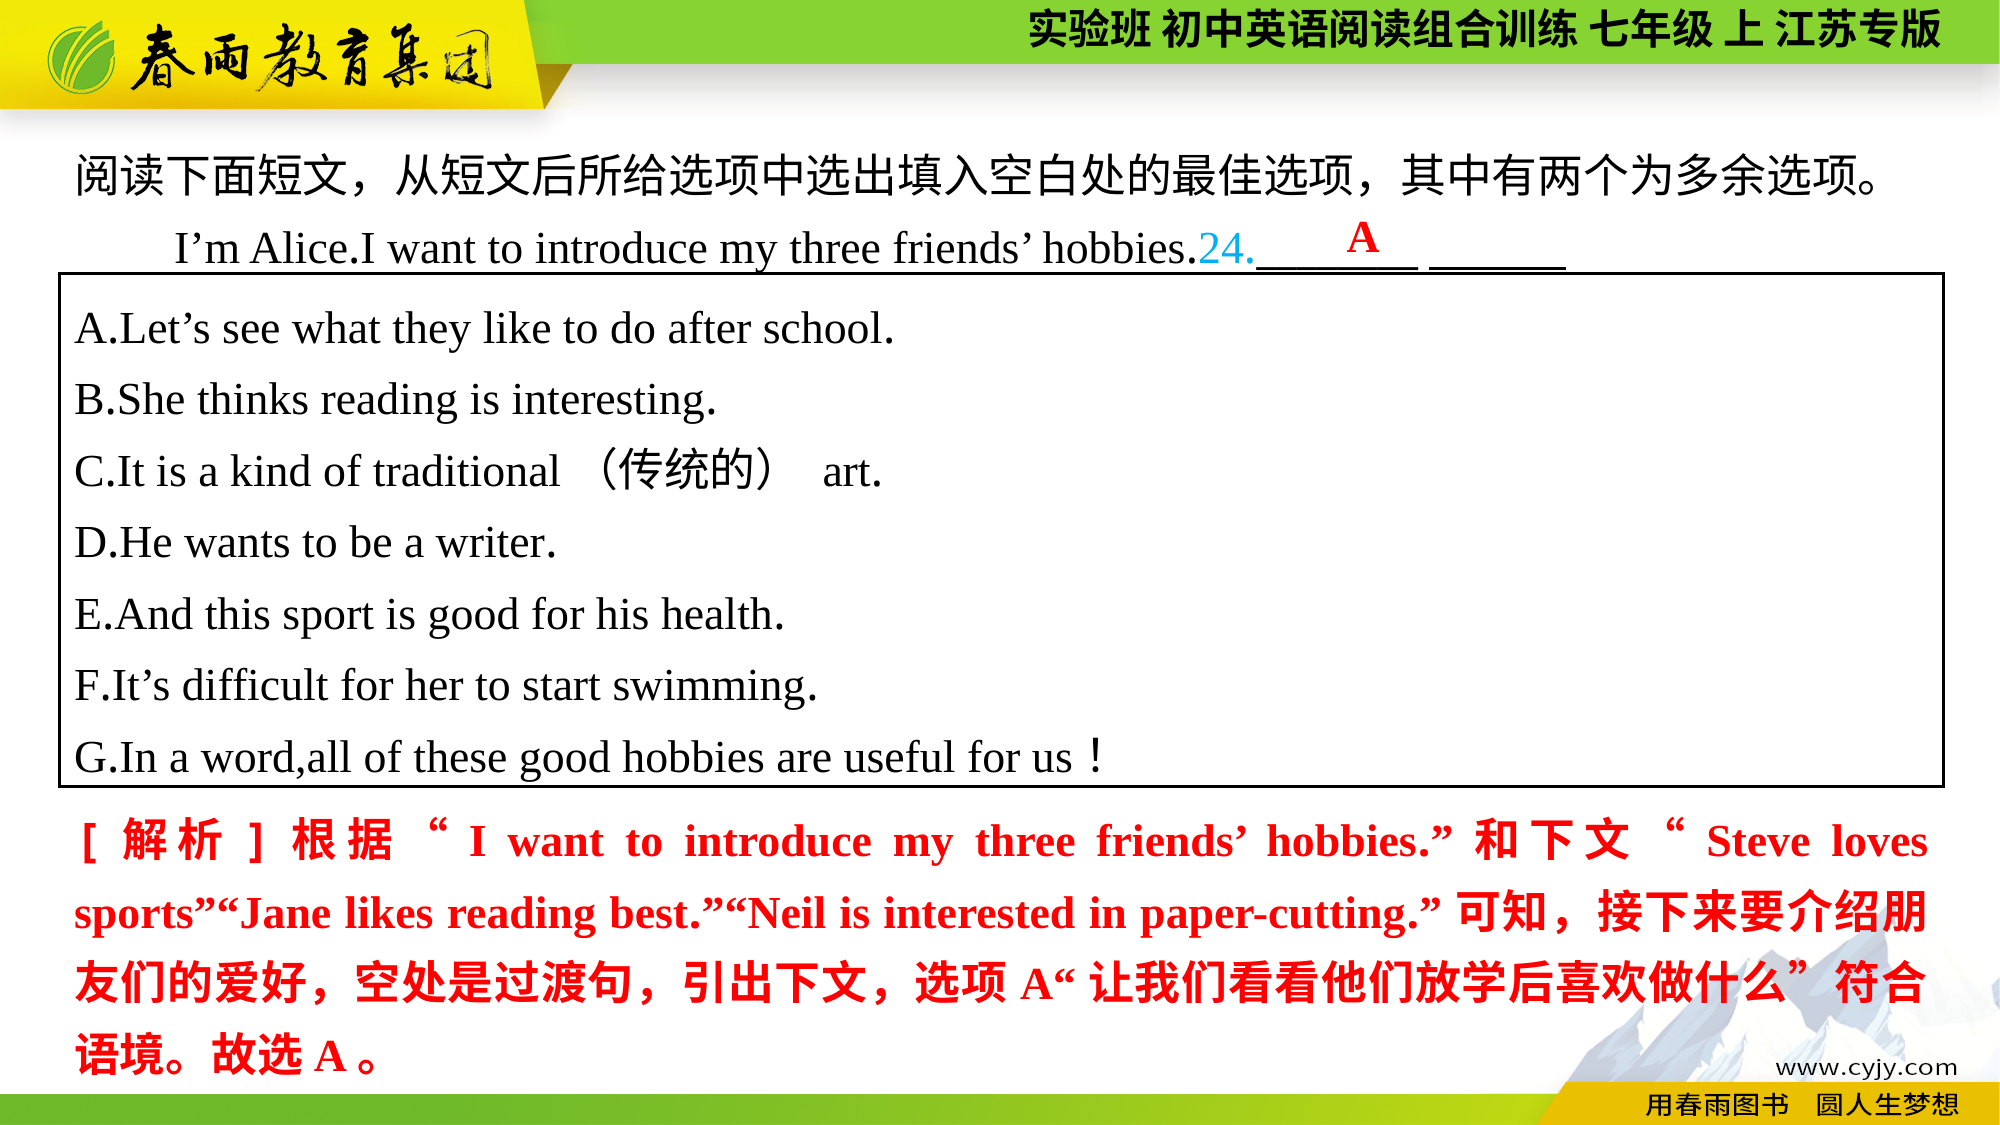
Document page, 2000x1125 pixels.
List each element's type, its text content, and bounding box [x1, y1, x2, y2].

text_box A [1331, 199, 1395, 270]
text_box [59, 273, 1944, 786]
list 阅读下面短文，从短文后所给选项中选出填入空白处的最佳选项，其中有两个为多余选项。 I’m Alice.I want to introduce my three friends’ hobbies.24.________ [59, 122, 1944, 273]
picture [0, 0, 2000, 1125]
text_box [解析]根据“I want to introduce my three friends’ hobbies.”和下文“Steve loves sports”“Jane likes reading best.”“Neil is interested in paper-cutting.”可知，接下来要介绍朋友们的爱好，空处是过渡句，引出下文，选项A“让我们看看他们放学后喜欢做什么”符合语境。故选A。 [59, 786, 1944, 1088]
